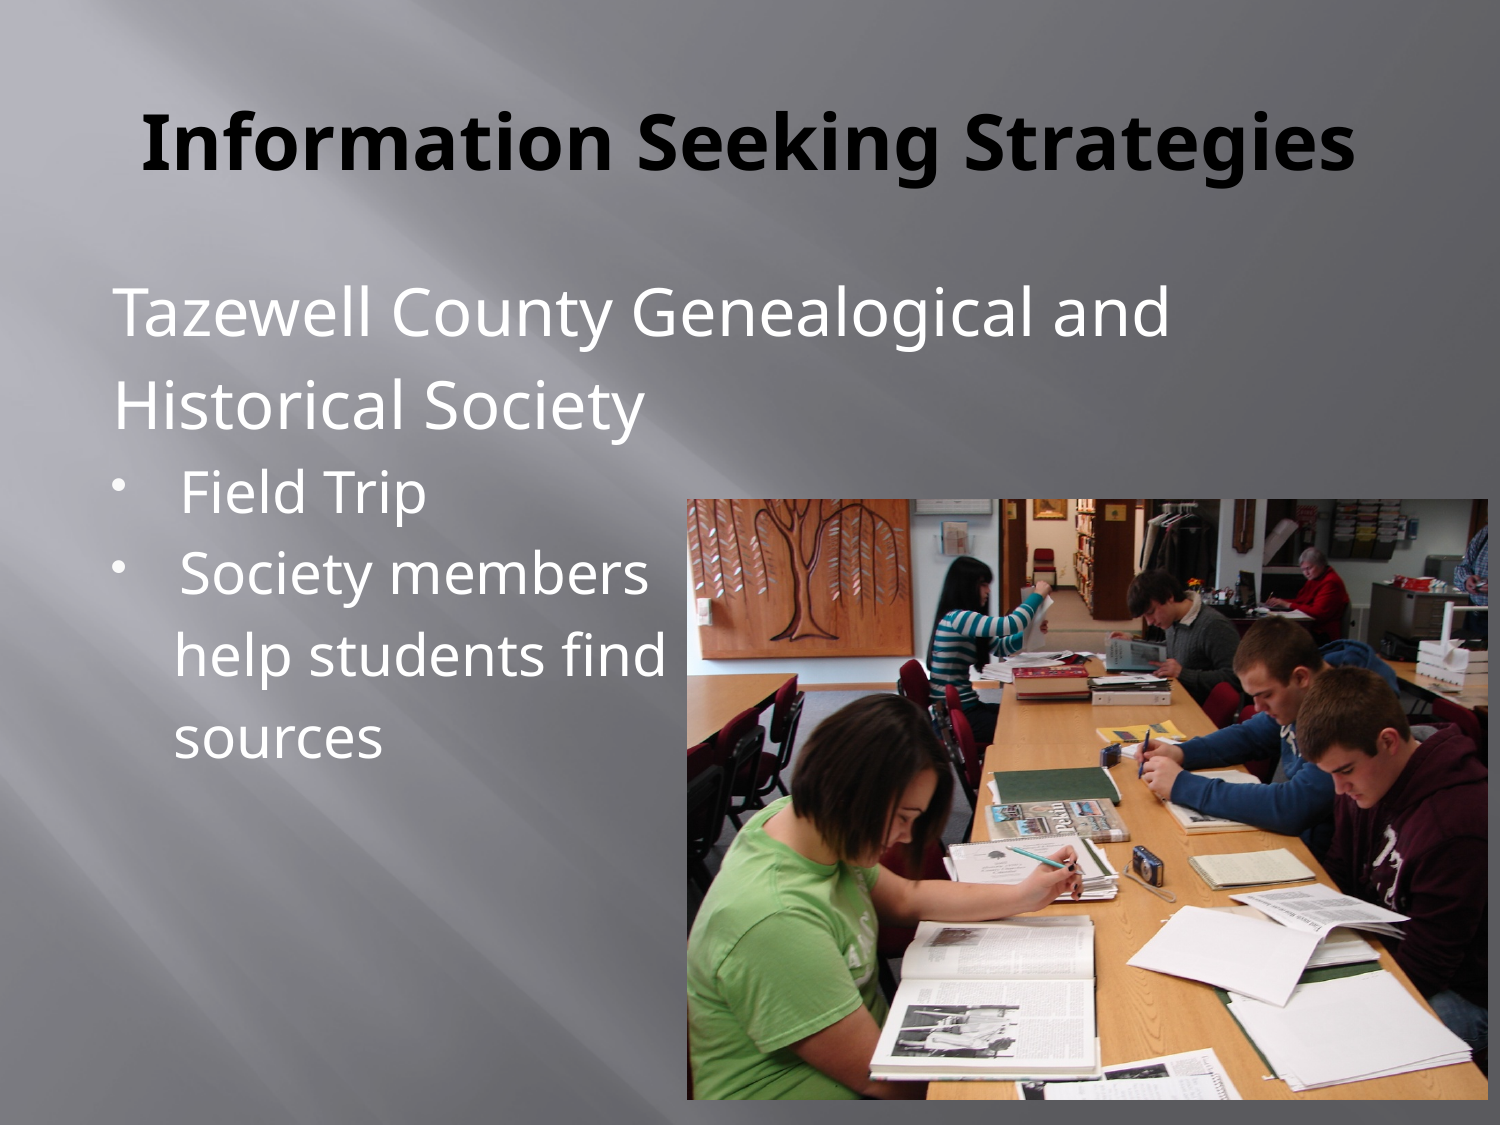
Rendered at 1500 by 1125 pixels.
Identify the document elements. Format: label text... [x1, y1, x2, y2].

picture [687, 499, 1488, 1101]
list Tazewell County Genealogical and Historical Society Field Trip Society members help students find sources [75, 262, 1425, 1035]
title Information Seeking Strategies [75, 45, 1425, 233]
